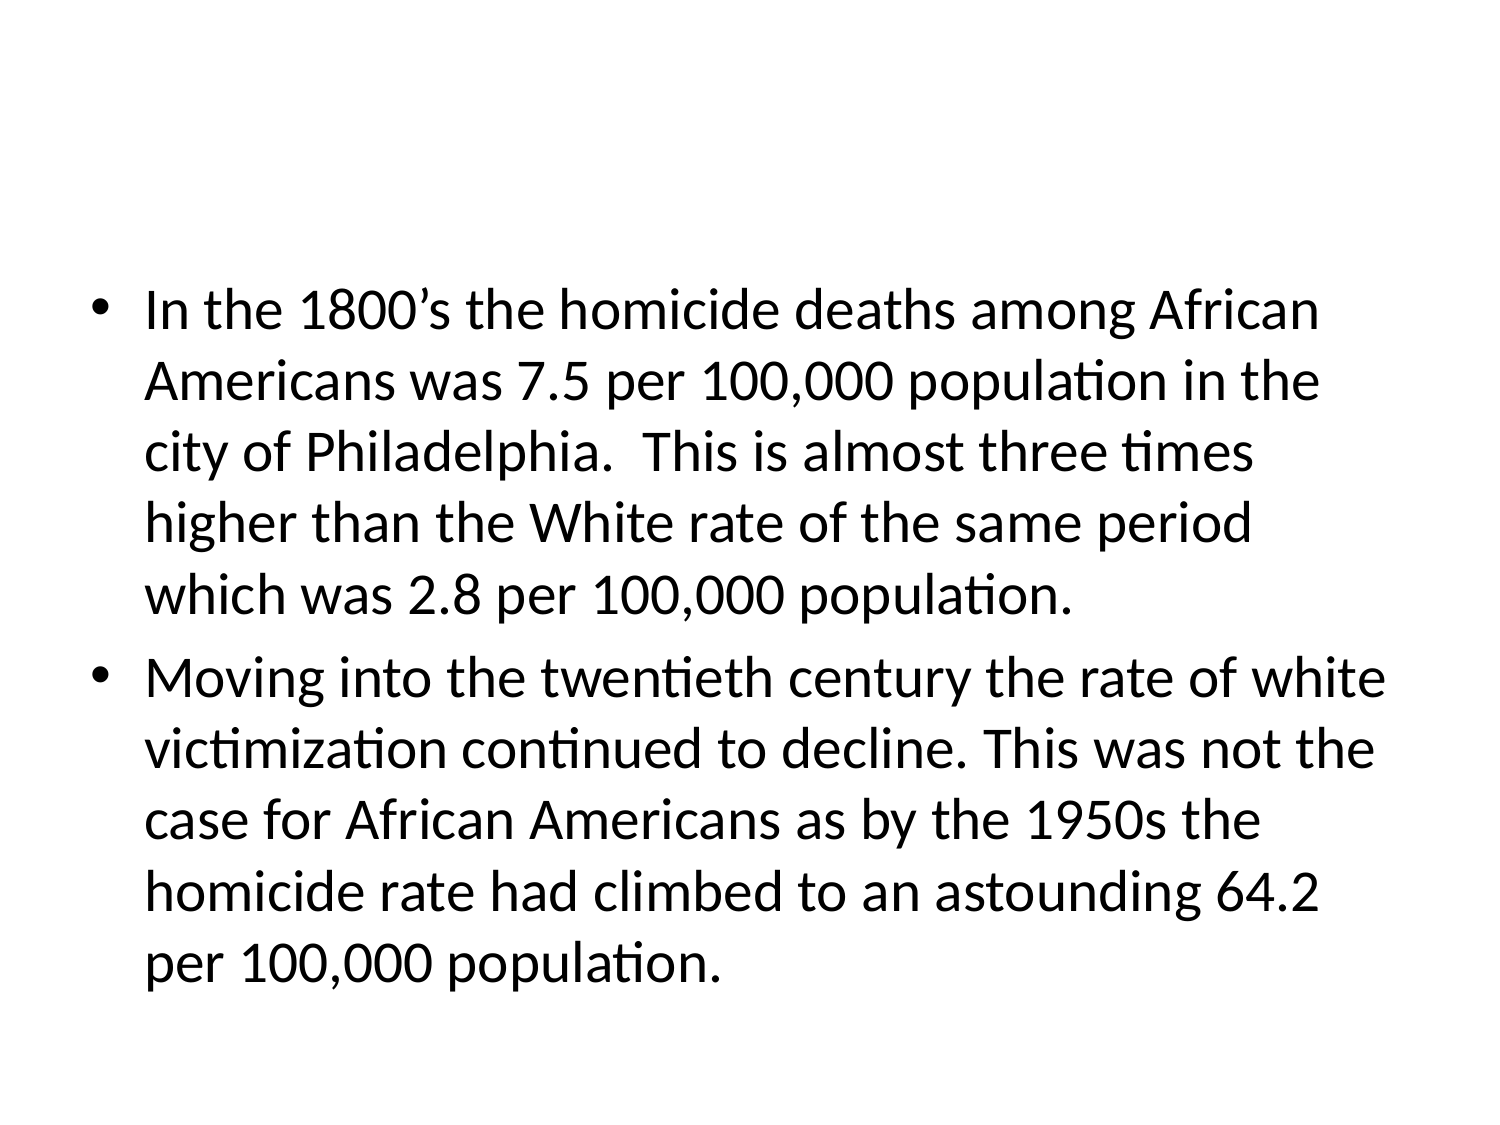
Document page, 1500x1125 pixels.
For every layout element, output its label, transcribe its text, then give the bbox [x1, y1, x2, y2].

list In the 1800’s the homicide deaths among African Americans was 7.5 per 100,000 population in the city of Philadelphia. This is almost three times higher than the White rate of the same period which was 2.8 per 100,000 population. Moving into the twentieth century the rate of white victimization continued to decline. This was not the case for African Americans as by the 1950s the homicide rate had climbed to an astounding 64.2 per 100,000 population. [75, 262, 1425, 1005]
